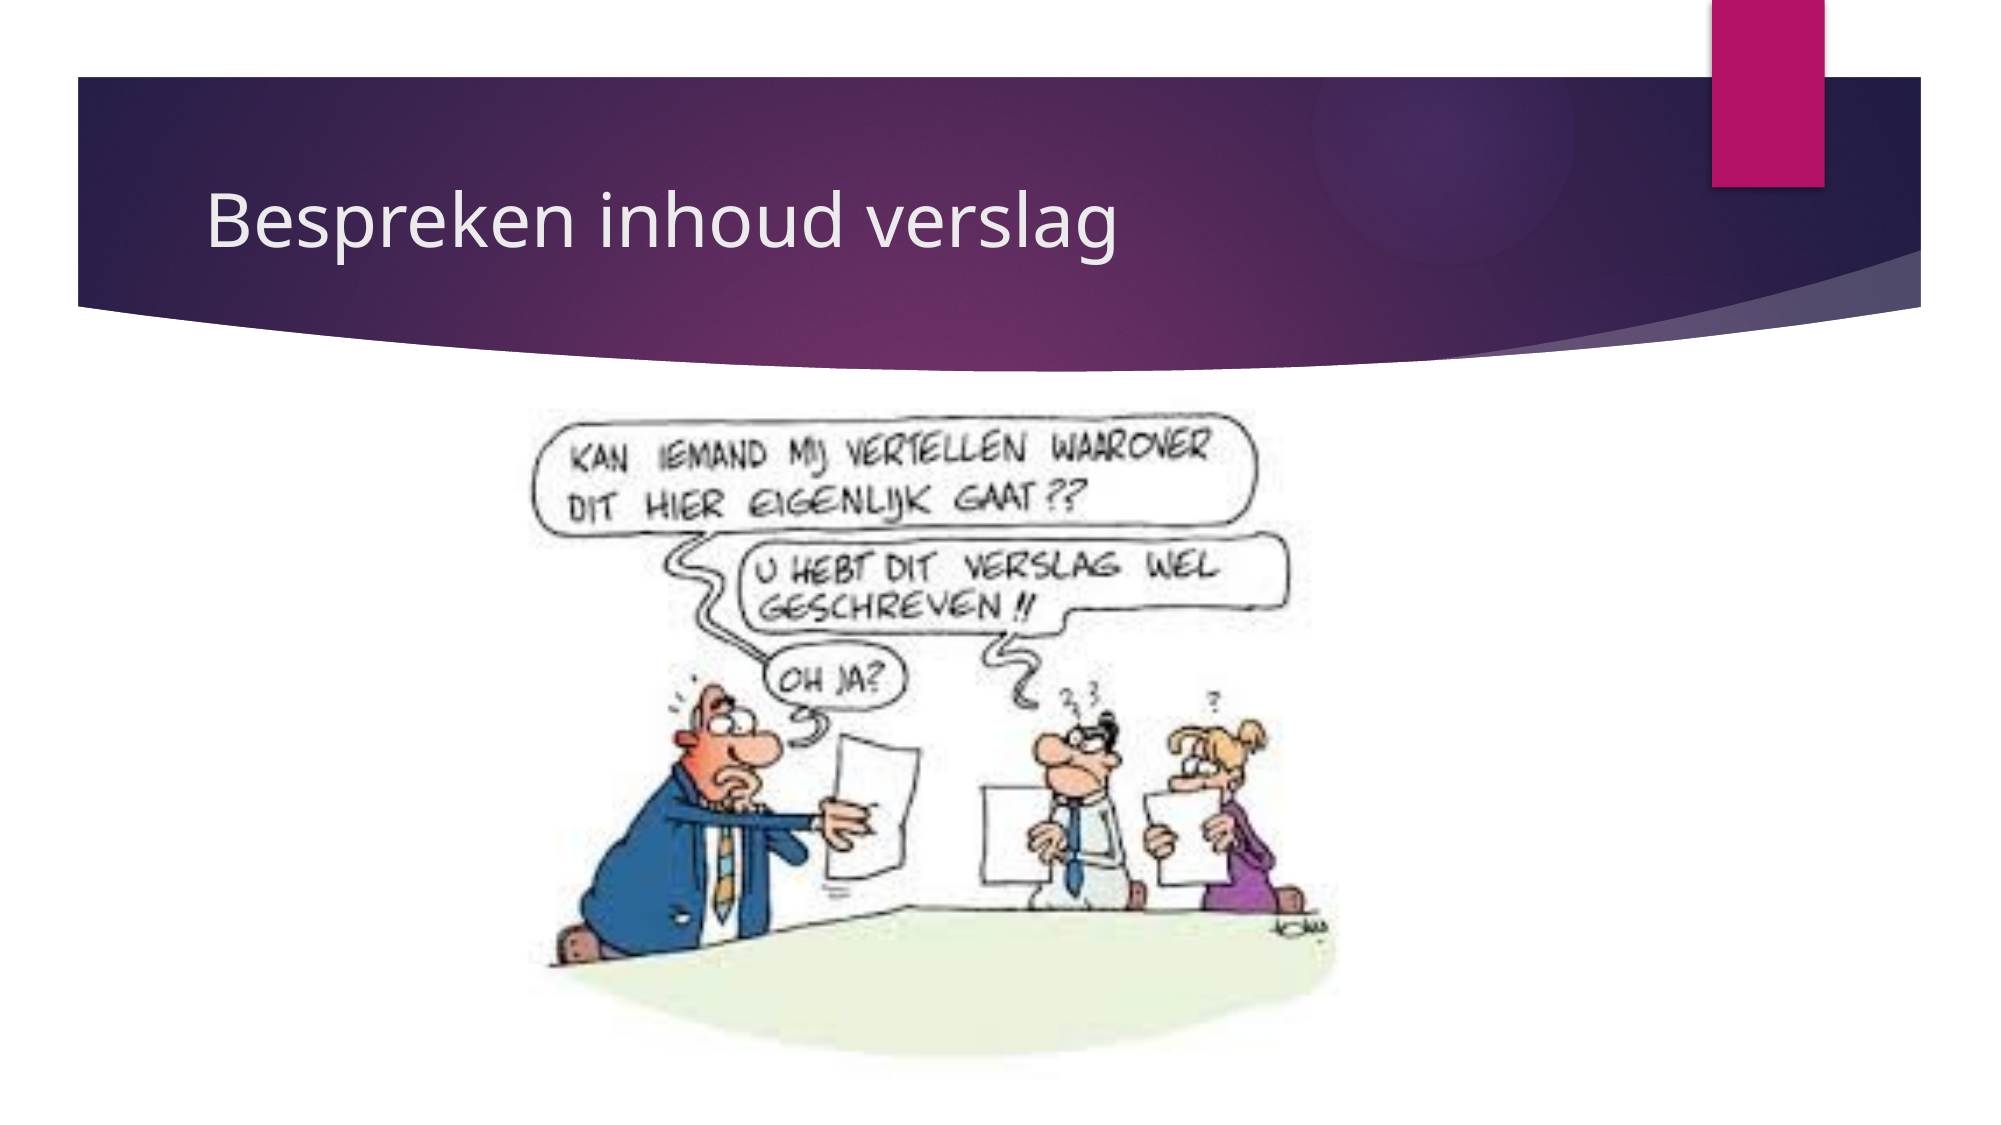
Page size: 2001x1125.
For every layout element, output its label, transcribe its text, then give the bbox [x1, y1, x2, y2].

title Bespreken inhoud verslag [189, 159, 1627, 276]
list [501, 382, 1368, 1091]
